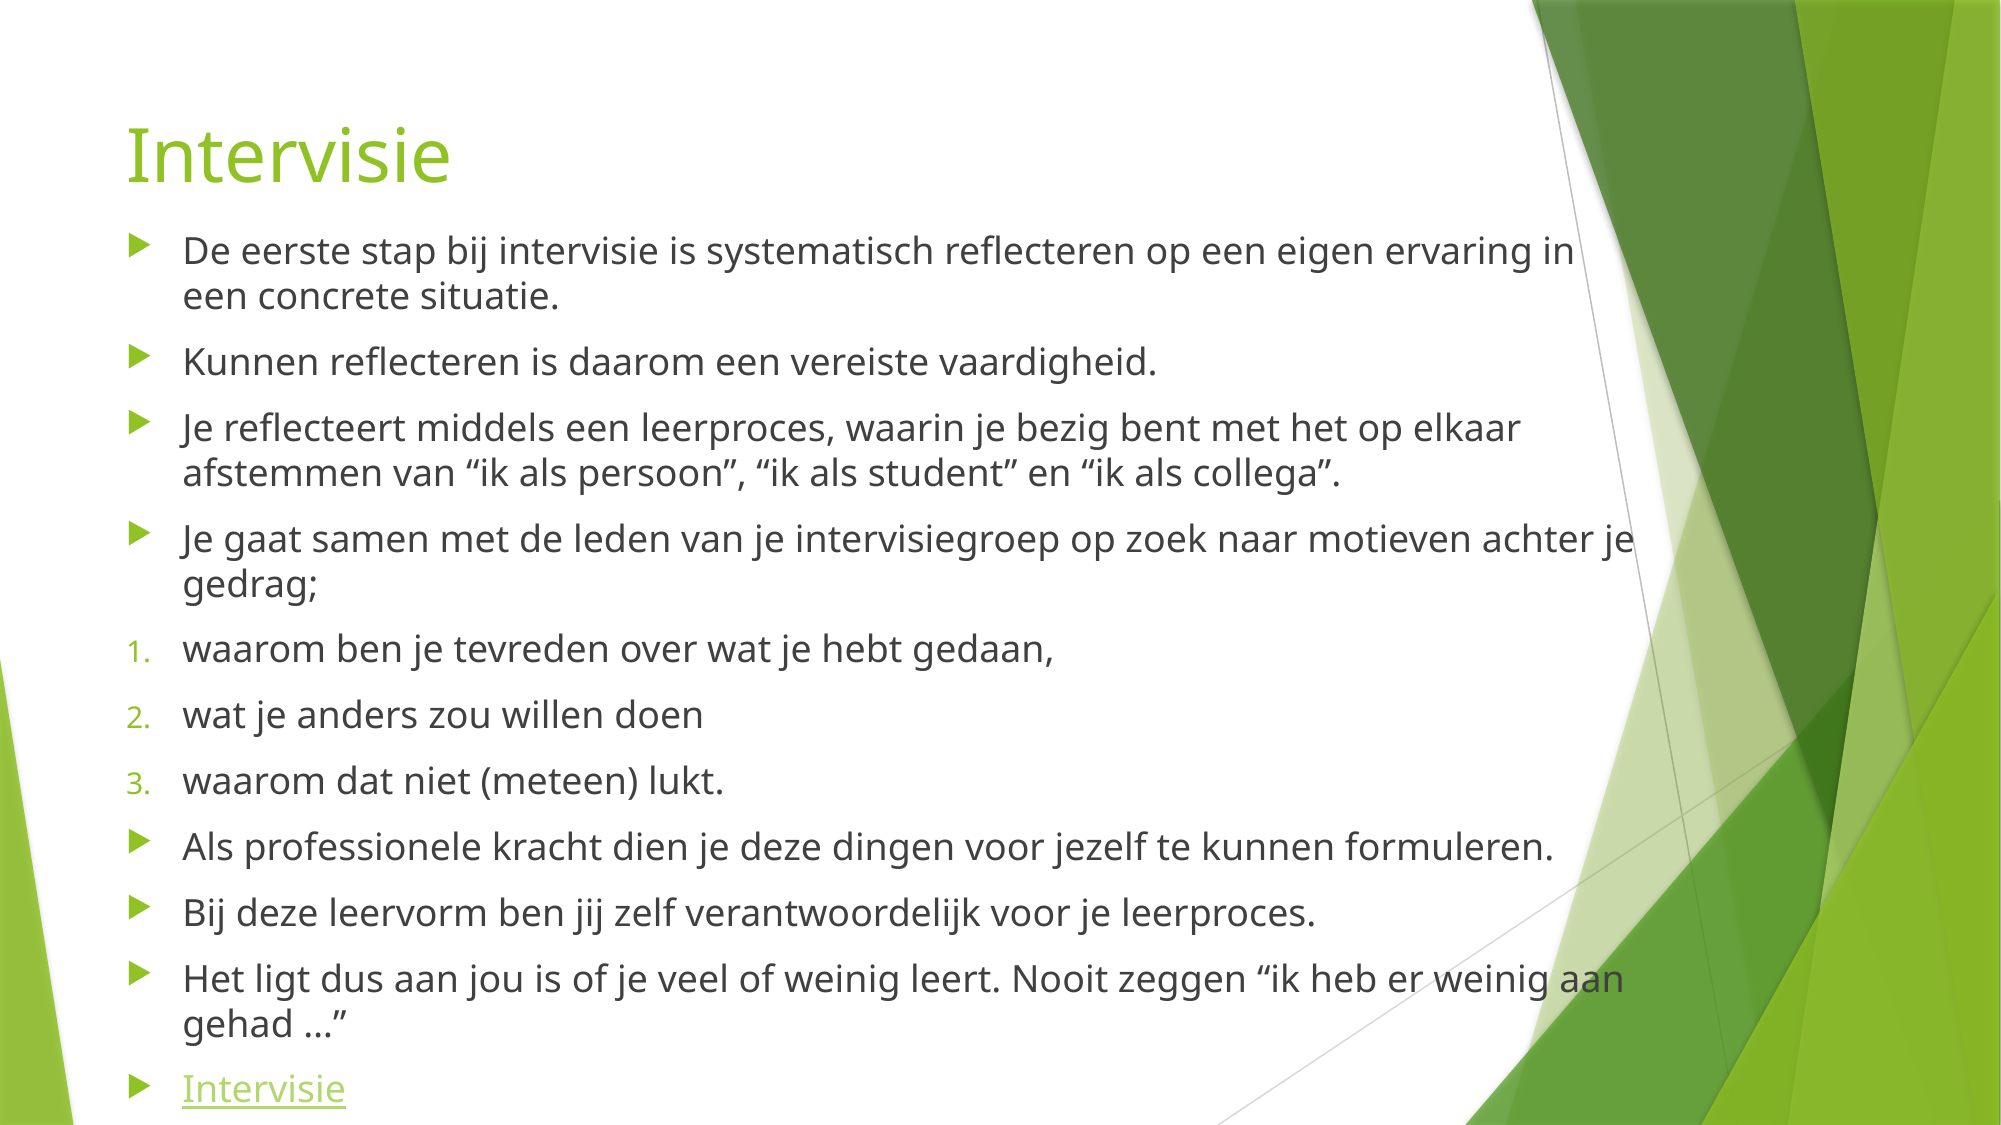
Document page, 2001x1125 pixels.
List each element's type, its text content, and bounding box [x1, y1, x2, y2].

title Intervisie [111, 99, 1522, 219]
list De eerste stap bij intervisie is systematisch reflecteren op een eigen ervaring in een concrete situatie. Kunnen reflecteren is daarom een vereiste vaardigheid. Je reflecteert middels een leerproces, waarin je bezig bent met het op elkaar afstemmen van “ik als persoon”, “ik als student” en “ik als collega”. Je gaat samen met de leden van je intervisiegroep op zoek naar motieven achter je gedrag; waarom ben je tevreden over wat je hebt gedaan, wat je anders zou willen doen waarom dat niet (meteen) lukt. Als professionele kracht dien je deze dingen voor jezelf te kunnen formuleren. Bij deze leervorm ben jij zelf verantwoordelijk voor je leerproces. Het ligt dus aan jou is of je veel of weinig leert. Nooit zeggen “ik heb er weinig aan gehad …” Intervisie [111, 219, 1657, 1125]
